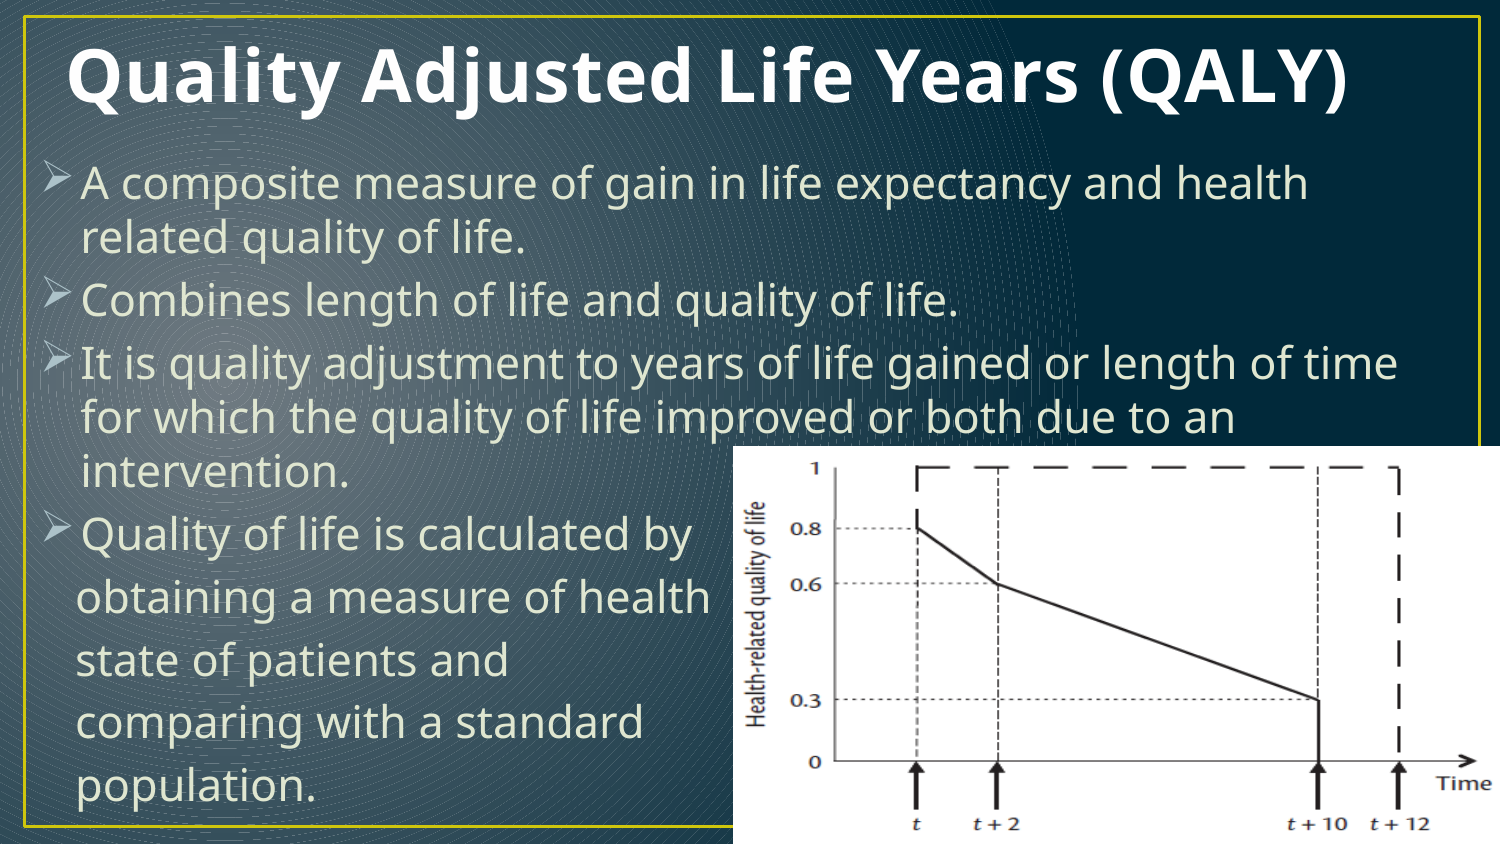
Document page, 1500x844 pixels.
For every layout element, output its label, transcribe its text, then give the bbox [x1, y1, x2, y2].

title Quality Adjusted Life Years (QALY) [50, 21, 1475, 125]
list A composite measure of gain in life expectancy and health related quality of life. Combines length of life and quality of life. It is quality adjustment to years of life gained or length of time for which the quality of life improved or both due to an intervention. Quality of life is calculated by obtaining a measure of health state of patients and comparing with a standard population. [24, 146, 1475, 822]
picture [733, 446, 1500, 844]
